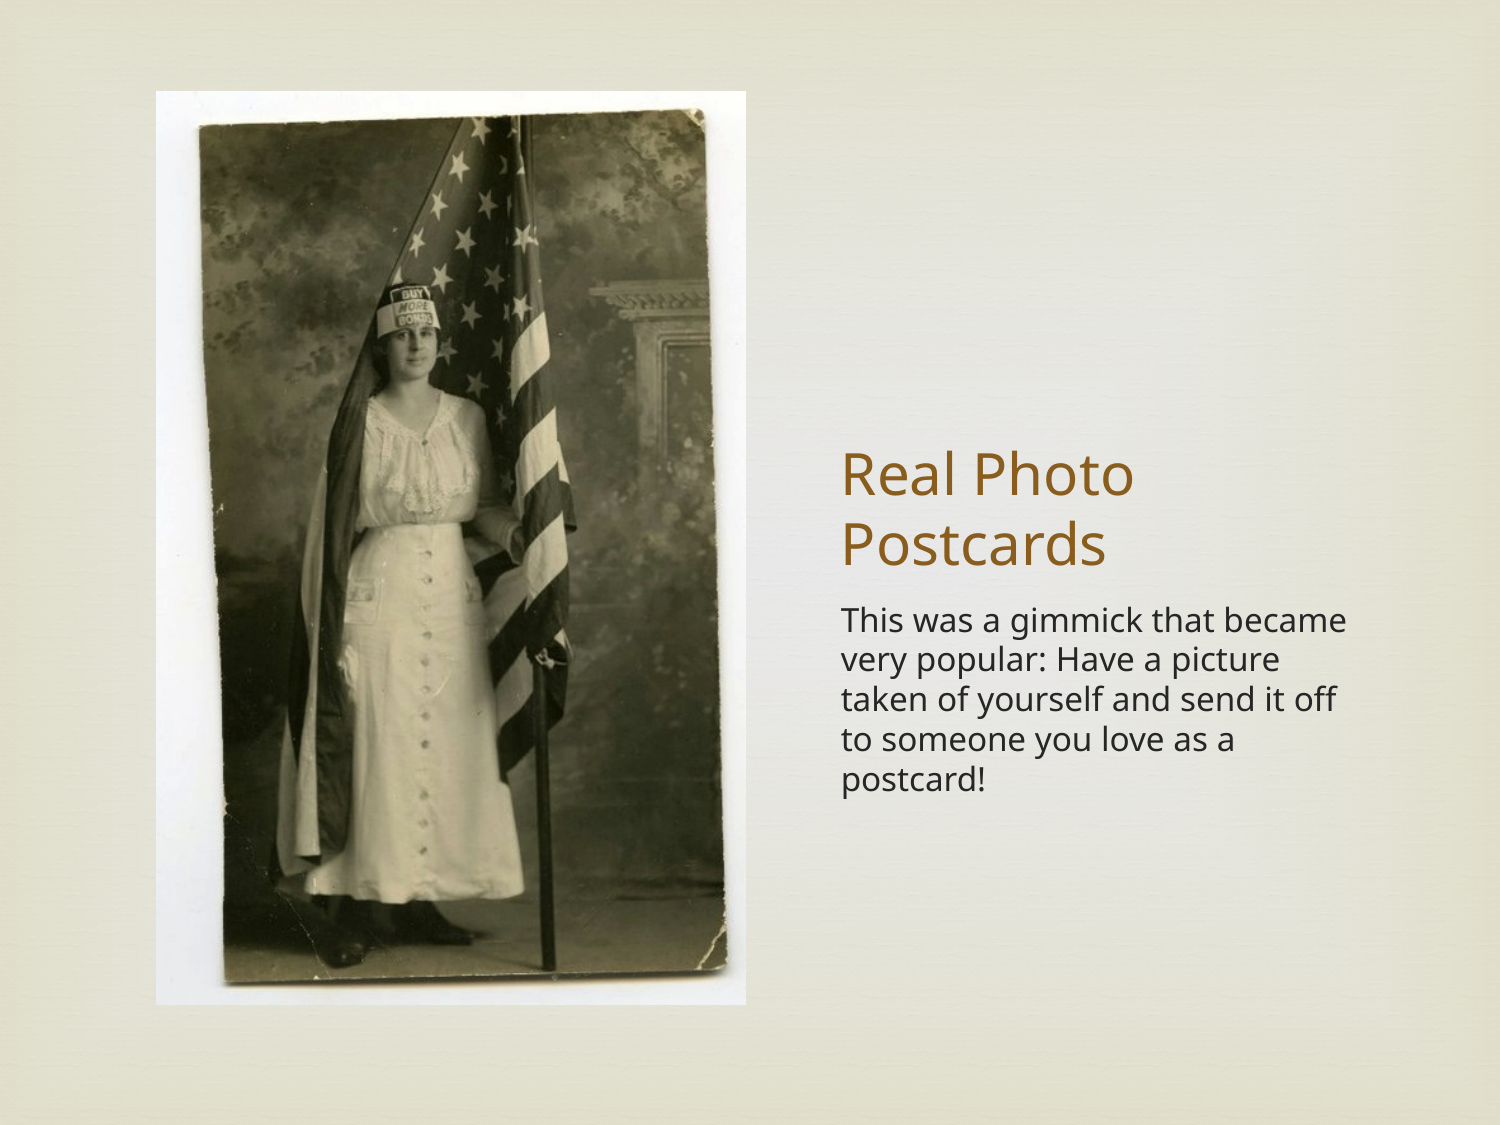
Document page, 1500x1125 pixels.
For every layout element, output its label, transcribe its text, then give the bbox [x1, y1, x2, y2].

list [112, 91, 790, 1006]
list This was a gimmick that became very popular: Have a picture taken of yourself and send it off to someone you love as a postcard! [825, 591, 1386, 1005]
title Real Photo Postcards [825, 275, 1388, 585]
